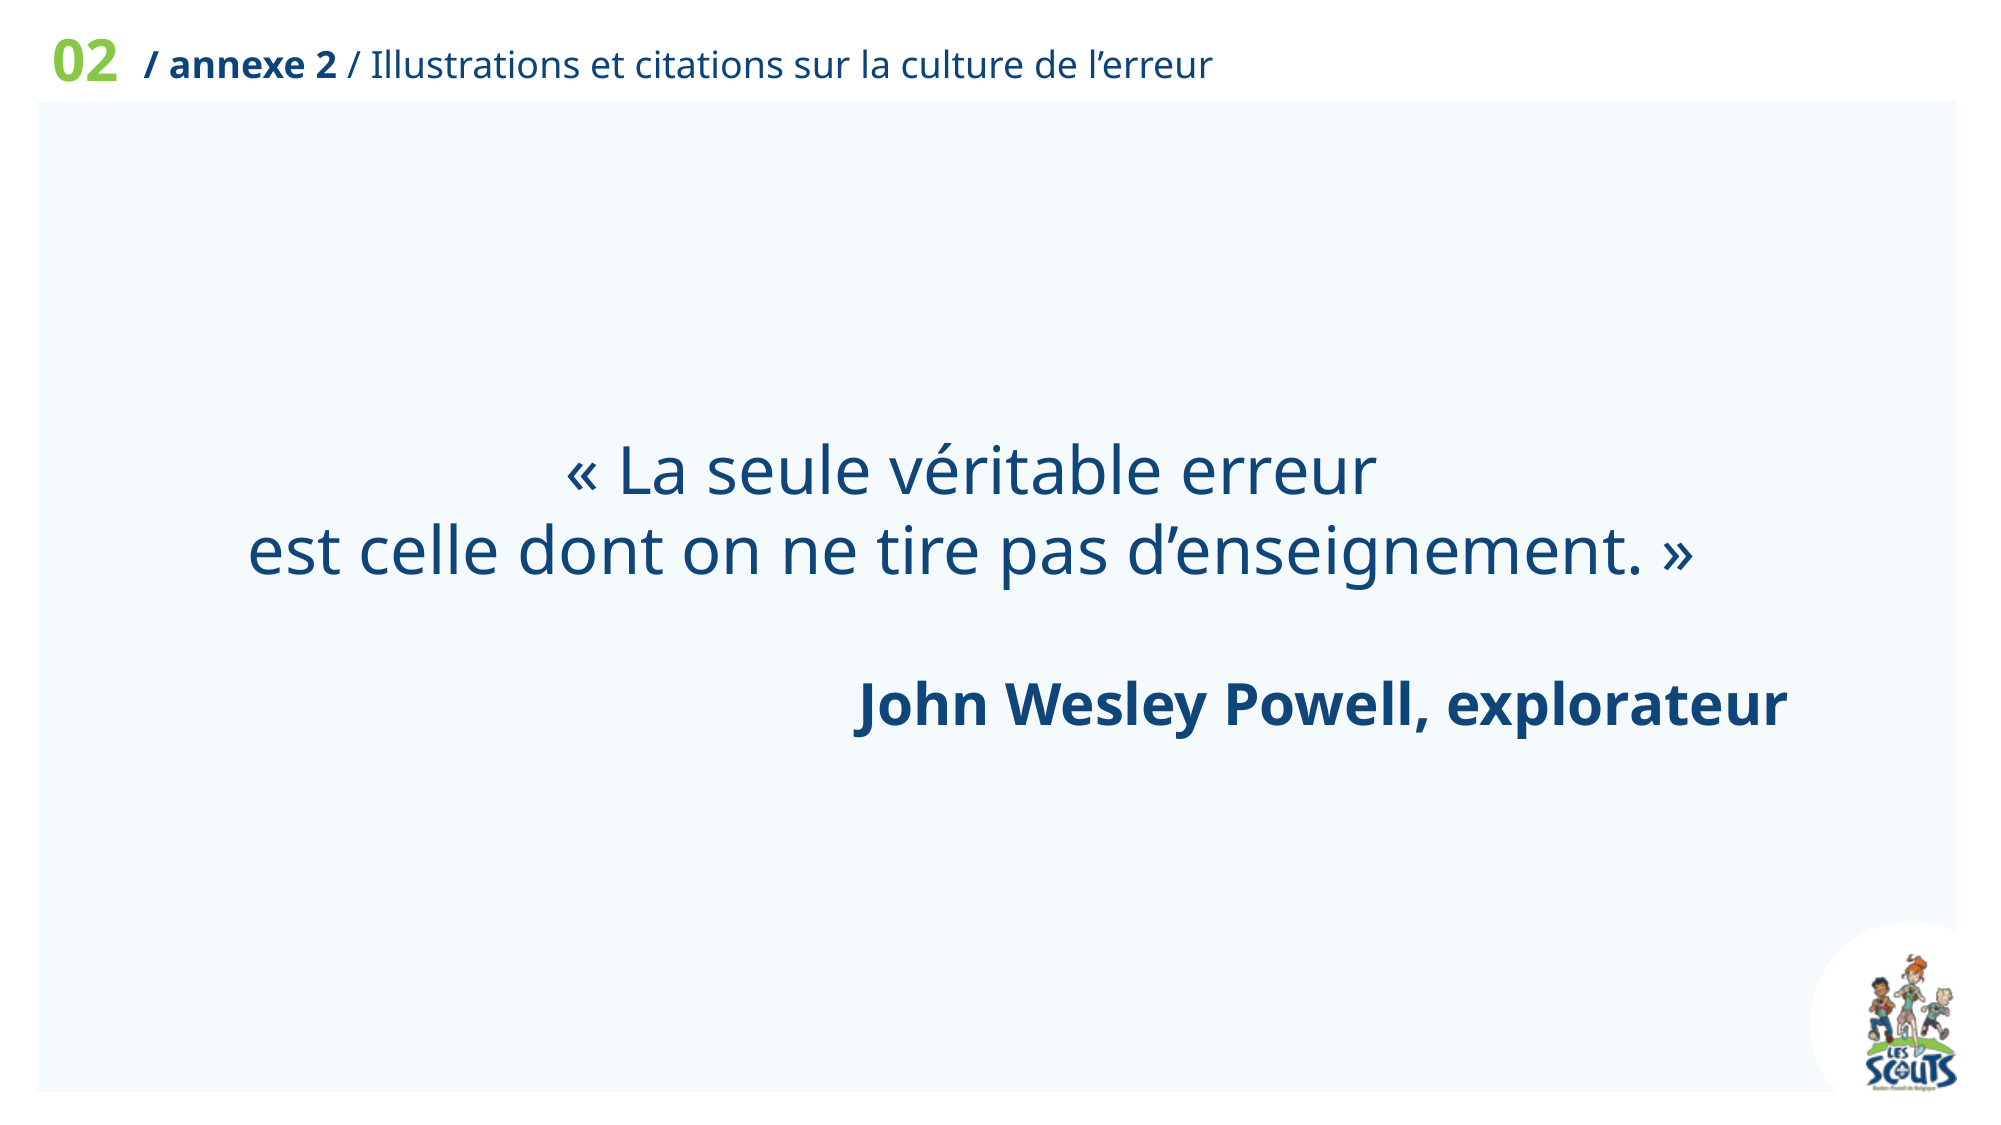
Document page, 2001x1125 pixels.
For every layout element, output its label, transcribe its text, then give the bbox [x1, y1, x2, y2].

text_box / annexe 2 / Illustrations et citations sur la culture de l’erreur [151, 33, 1310, 94]
picture [1866, 954, 1957, 1092]
text_box 02 [37, 15, 151, 101]
text_box « La seule véritable erreur est celle dont on ne tire pas d’enseignement. » John Wesley Powell, explorateur [141, 420, 1804, 745]
